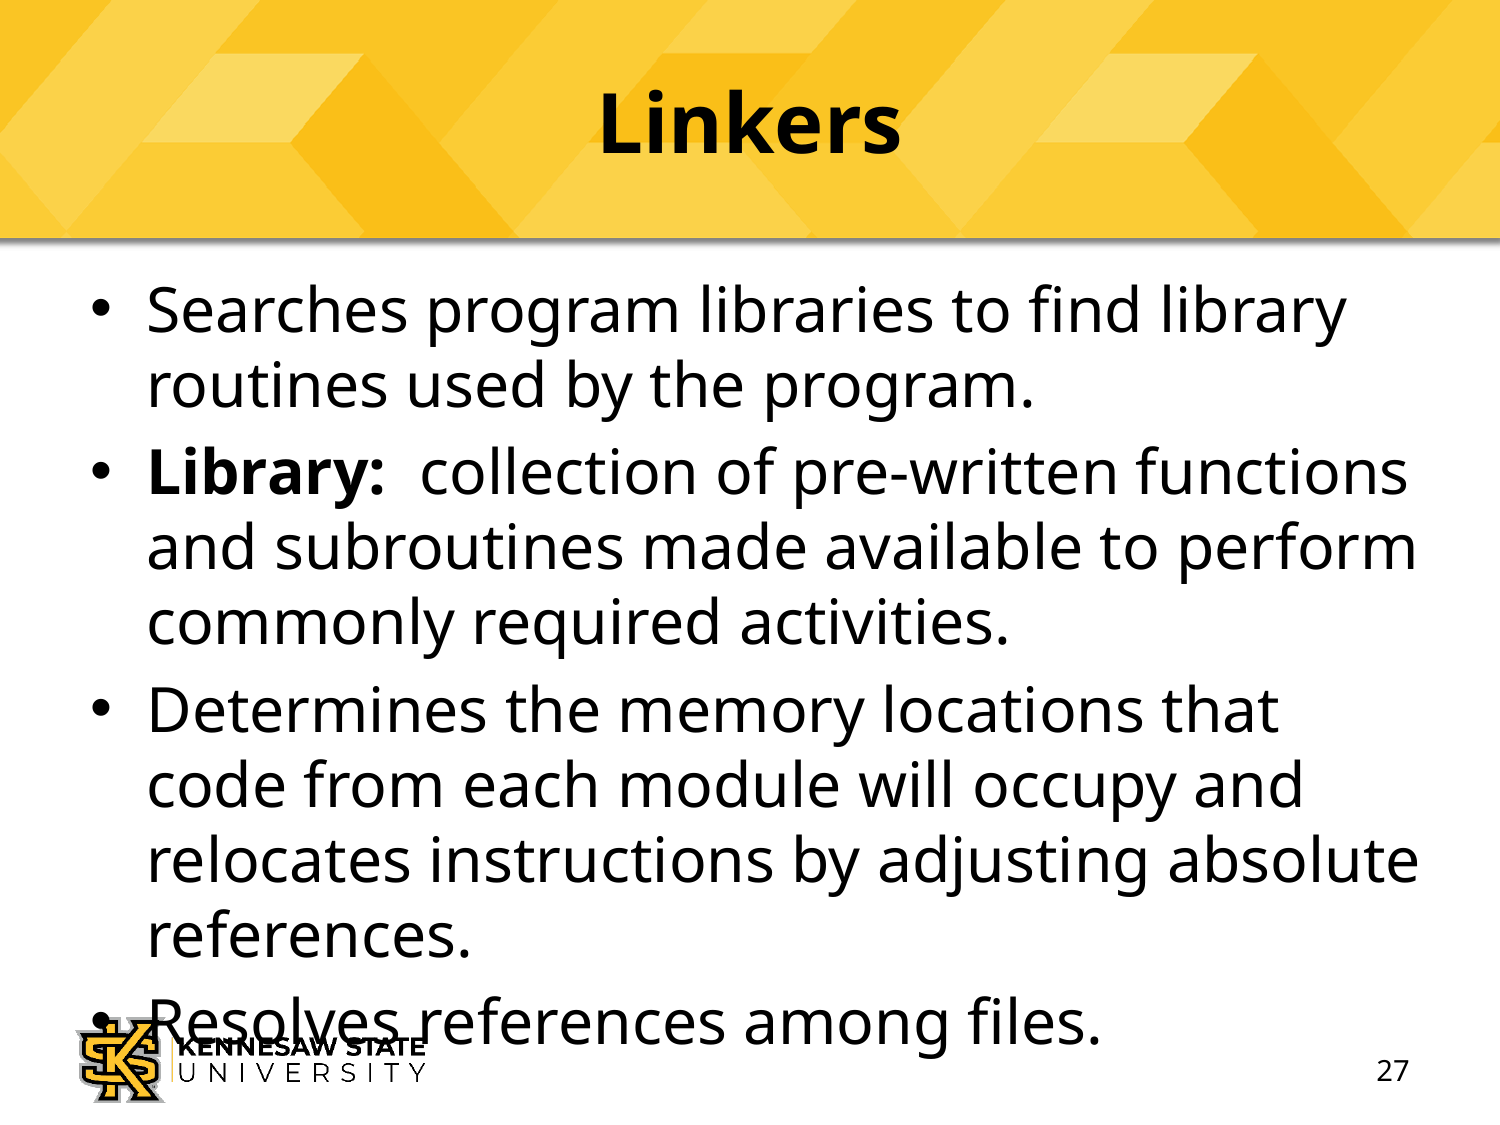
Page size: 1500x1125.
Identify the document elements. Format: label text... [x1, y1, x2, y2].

list Searches program libraries to find library routines used by the program. Library: collection of pre-written functions and subroutines made available to perform commonly required activities. Determines the memory locations that code from each module will occupy and relocates instructions by adjusting absolute references. Resolves references among files. [75, 262, 1448, 1005]
picture [0, 0, 1500, 251]
title Linkers [75, 62, 1425, 233]
slide_number 27 [1074, 1042, 1425, 1103]
picture [75, 1017, 425, 1103]
